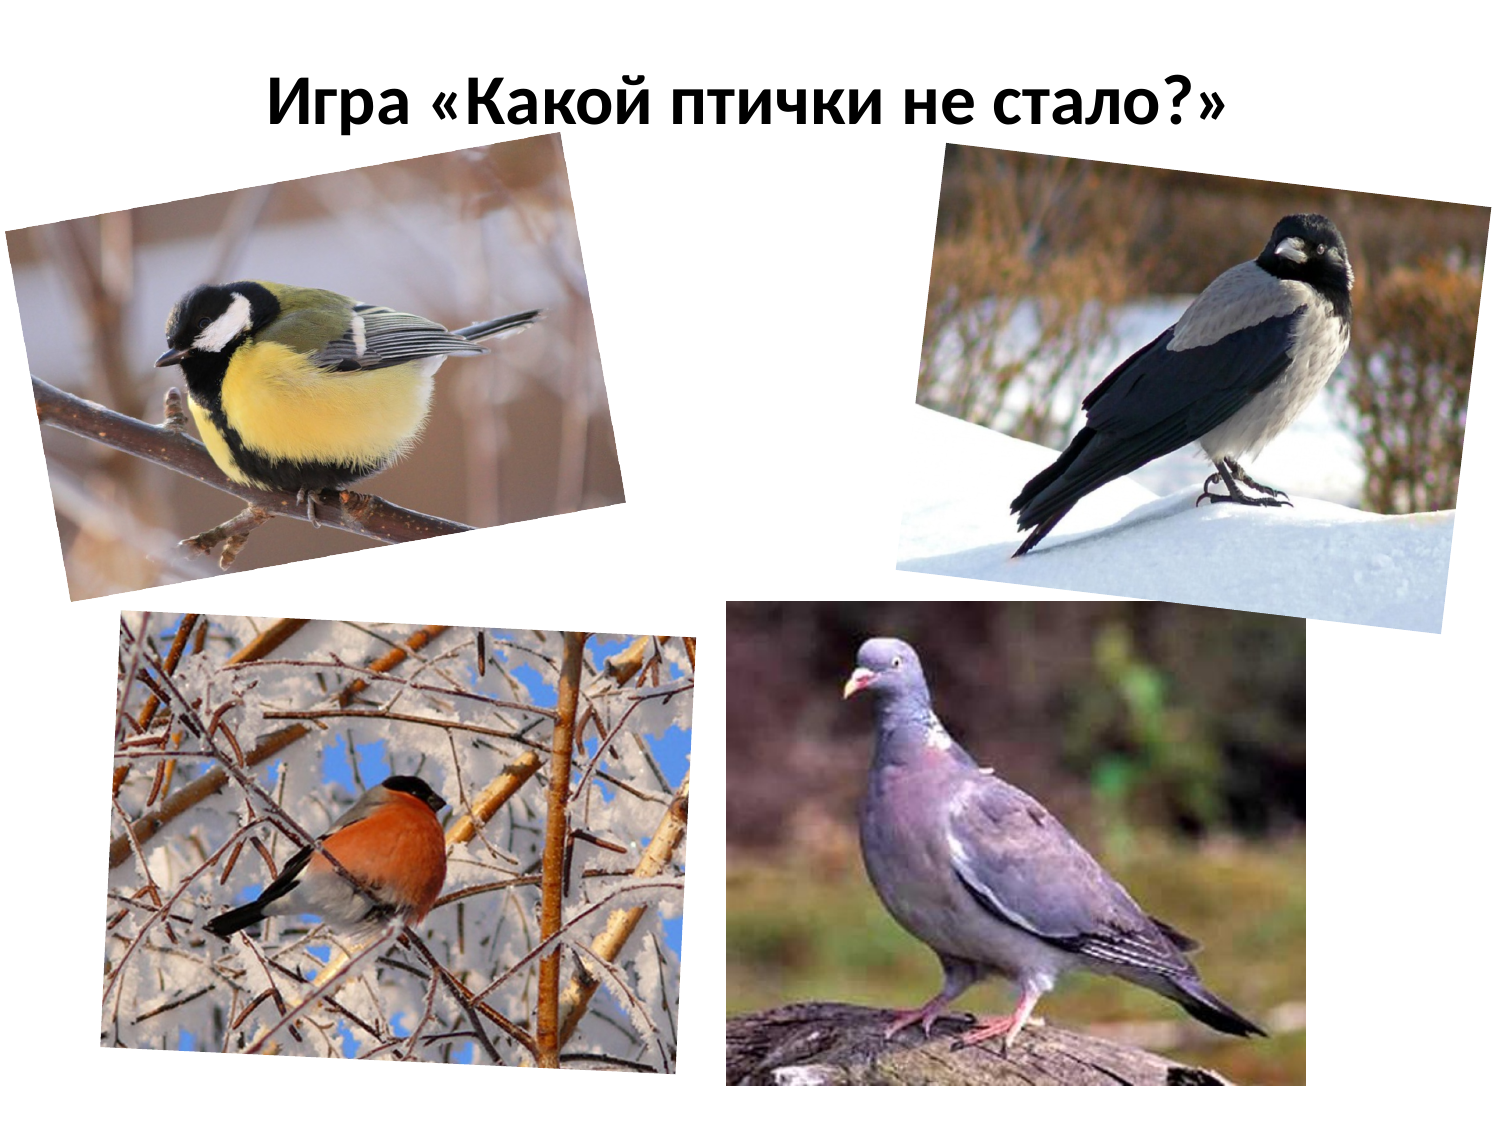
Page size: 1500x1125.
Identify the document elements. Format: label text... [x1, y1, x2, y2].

title Игра «Какой птички не стало?» [75, 45, 1425, 233]
picture [100, 610, 697, 1075]
picture [6, 132, 625, 601]
picture [726, 142, 1492, 1086]
